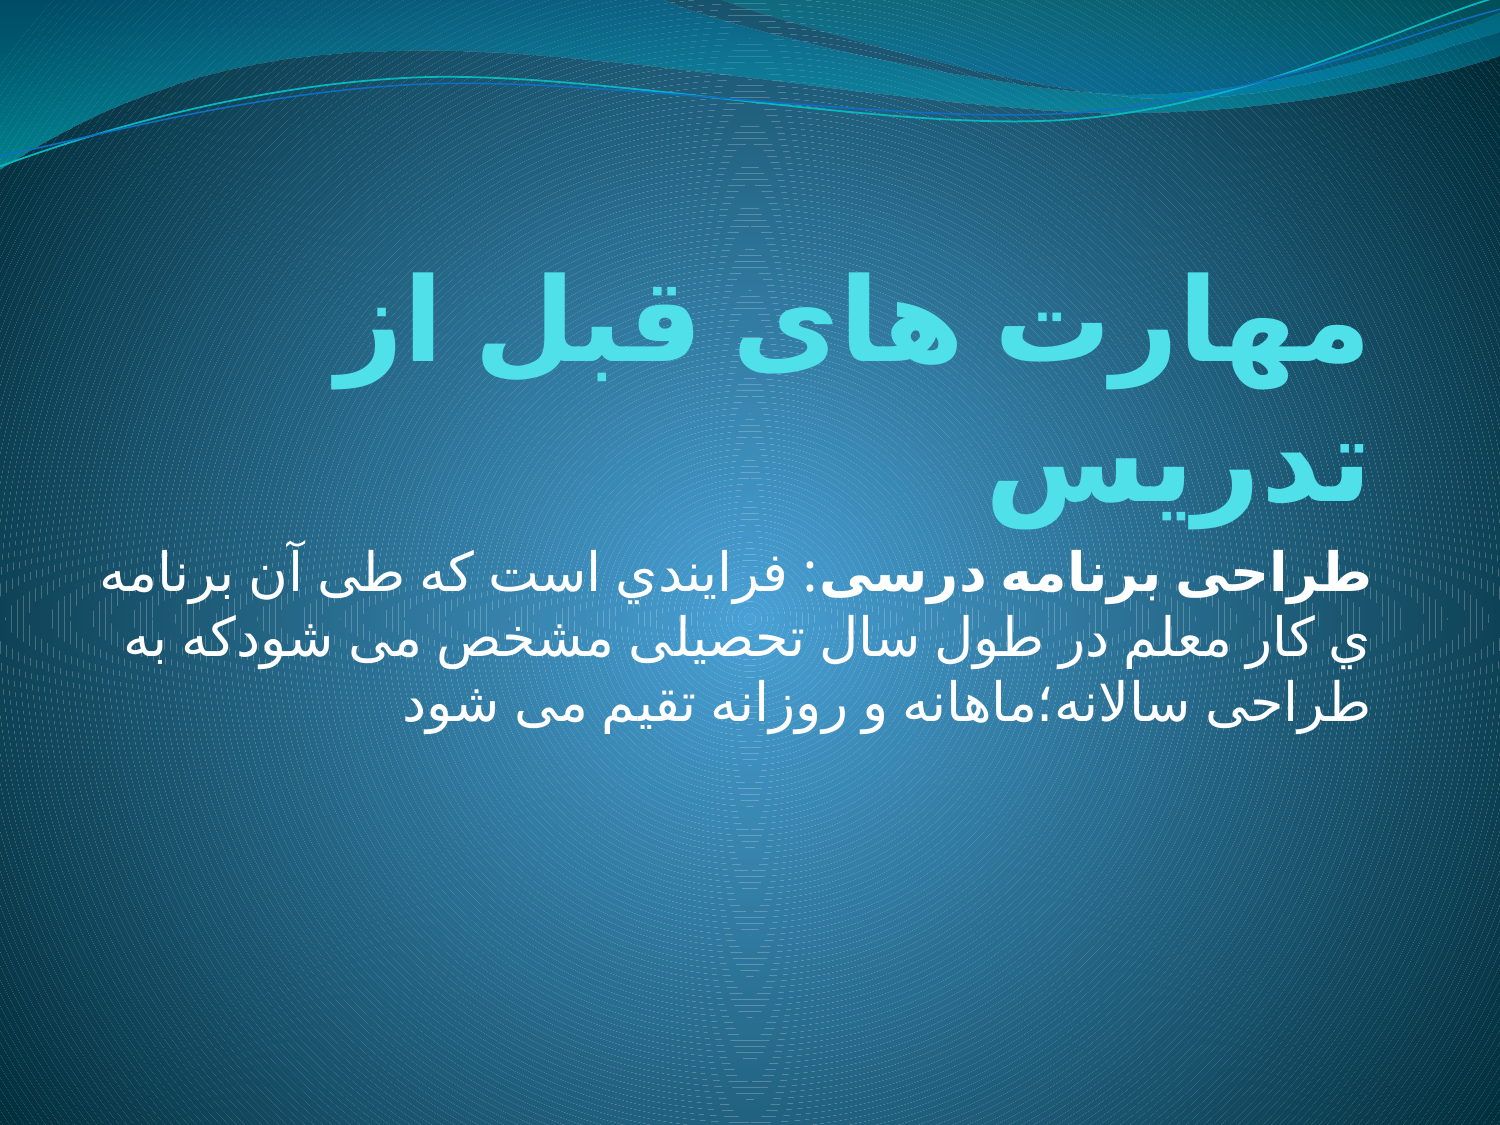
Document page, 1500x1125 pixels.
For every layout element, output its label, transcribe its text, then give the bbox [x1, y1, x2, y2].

title مهارت های قبل از تدریس [87, 224, 1376, 525]
subtitle طراحی برنامه درسی: فرایندي است که طی آن برنامه ي کار معلم در طول سال تحصیلی مشخص می شودکه به طراحی سالانه؛ماهانه و روزانه تقیم می شود [87, 529, 1376, 818]
